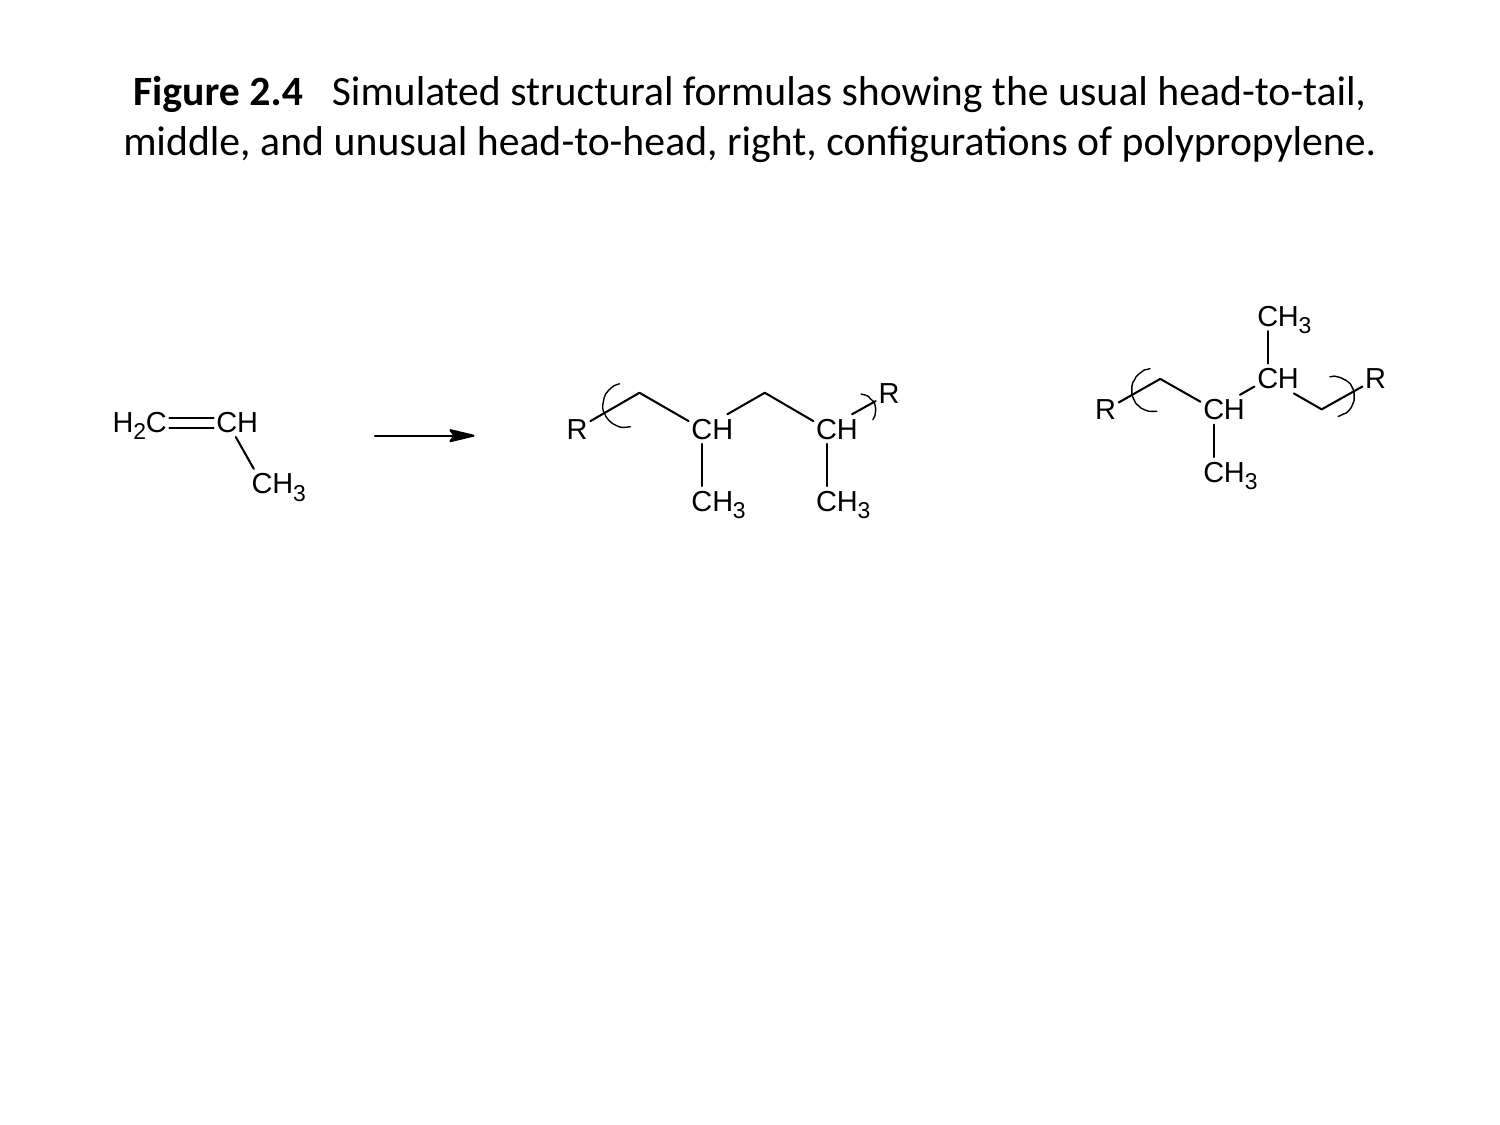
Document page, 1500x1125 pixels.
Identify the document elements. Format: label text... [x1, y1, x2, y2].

title Figure 2.4 Simulated structural formulas showing the usual head-to-tail, middle, and unusual head-to-head, right, configurations of polypropylene. [75, 45, 1425, 233]
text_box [112, 299, 1387, 526]
